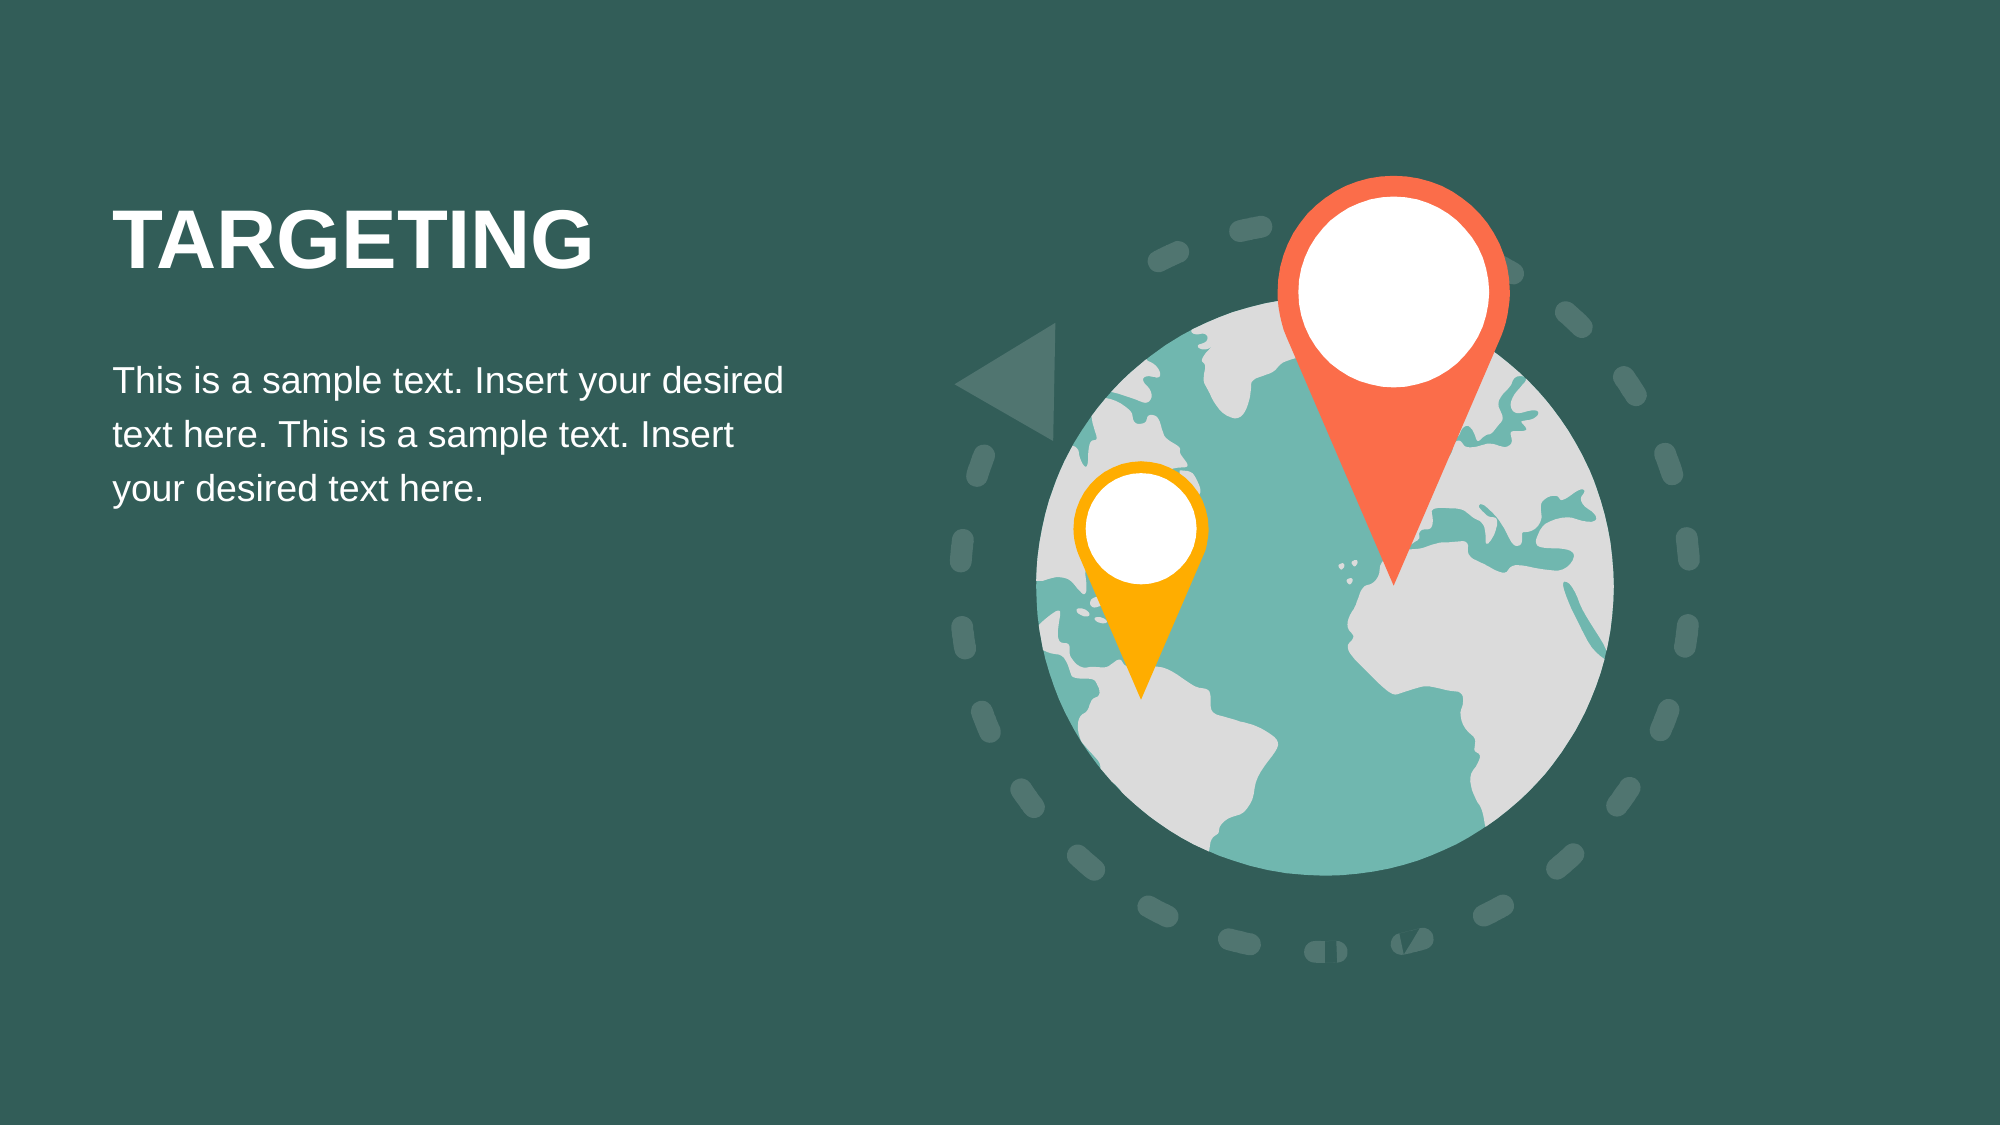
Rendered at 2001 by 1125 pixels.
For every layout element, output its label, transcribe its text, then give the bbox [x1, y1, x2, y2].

list TARGETING [112, 174, 800, 300]
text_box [949, 175, 1700, 964]
list This is a sample text. Insert your desired text here. This is a sample text. Insert your desired text here. [112, 337, 800, 963]
